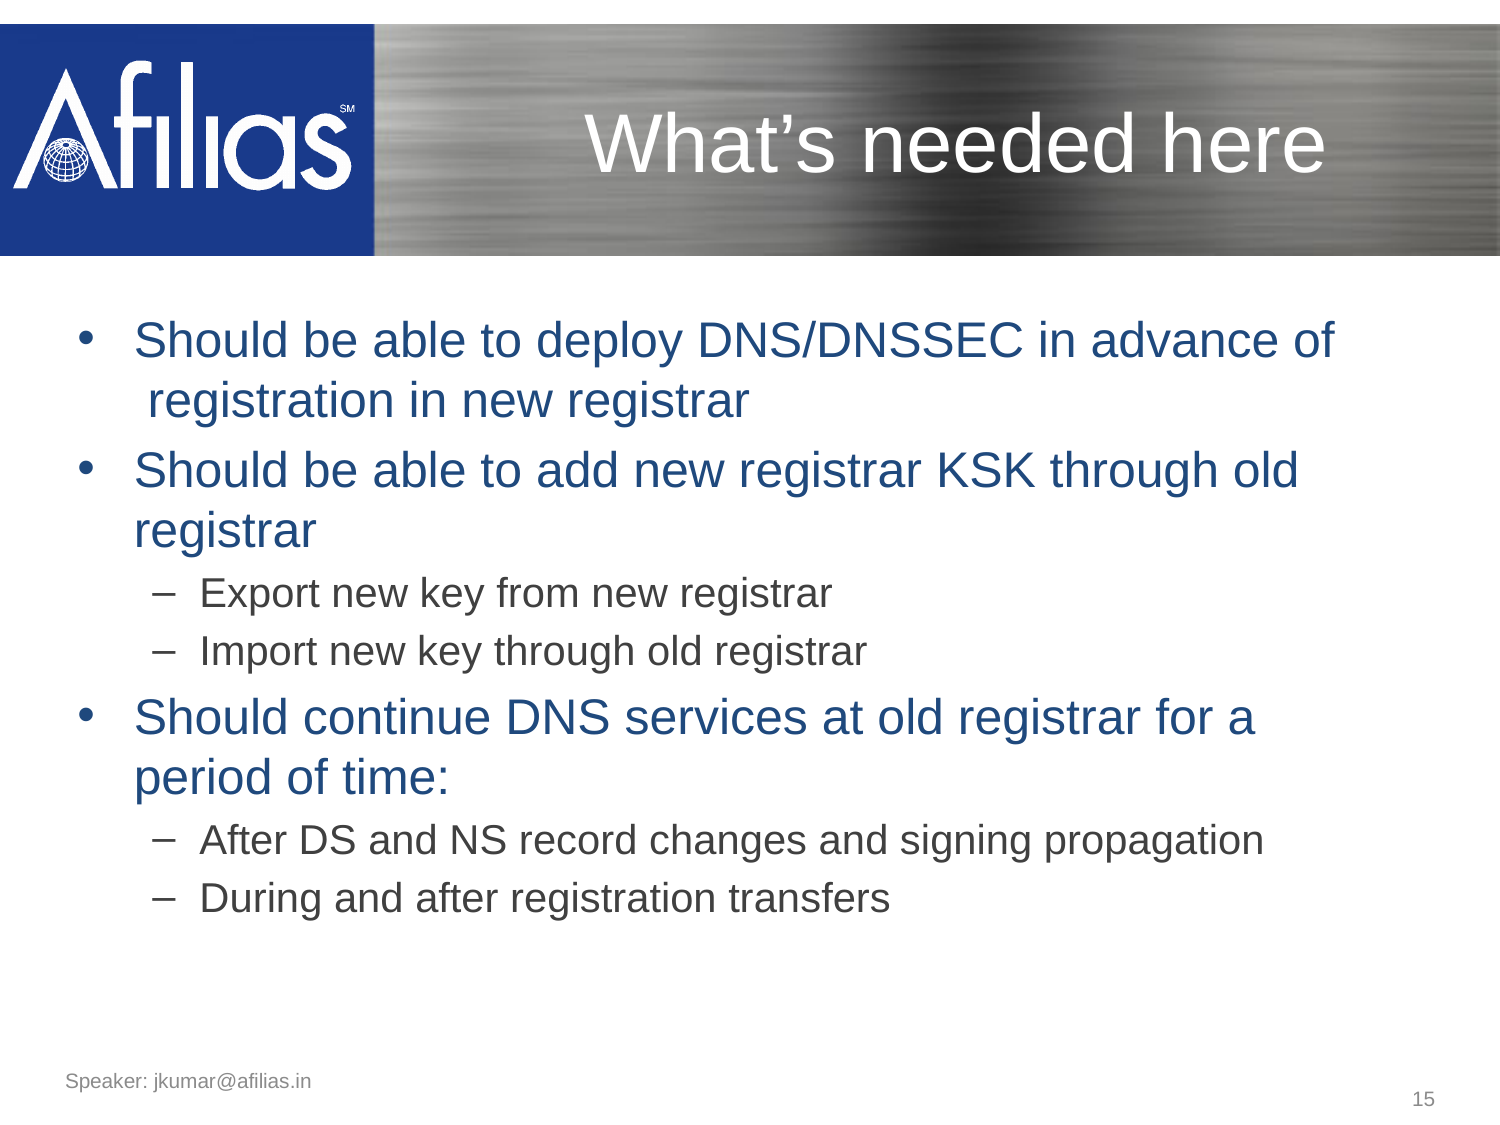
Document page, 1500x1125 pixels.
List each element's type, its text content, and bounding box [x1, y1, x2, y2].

list Should be able to deploy DNS/DNSSEC in advance of registration in new registrar Should be able to add new registrar KSK through old registrar Export new key from new registrar Import new key through old registrar Should continue DNS services at old registrar for a period of time: After DS and NS record changes and signing propagation During and after registration transfers [62, 299, 1413, 1050]
title What’s needed here [412, 45, 1500, 233]
picture [0, 24, 1500, 256]
